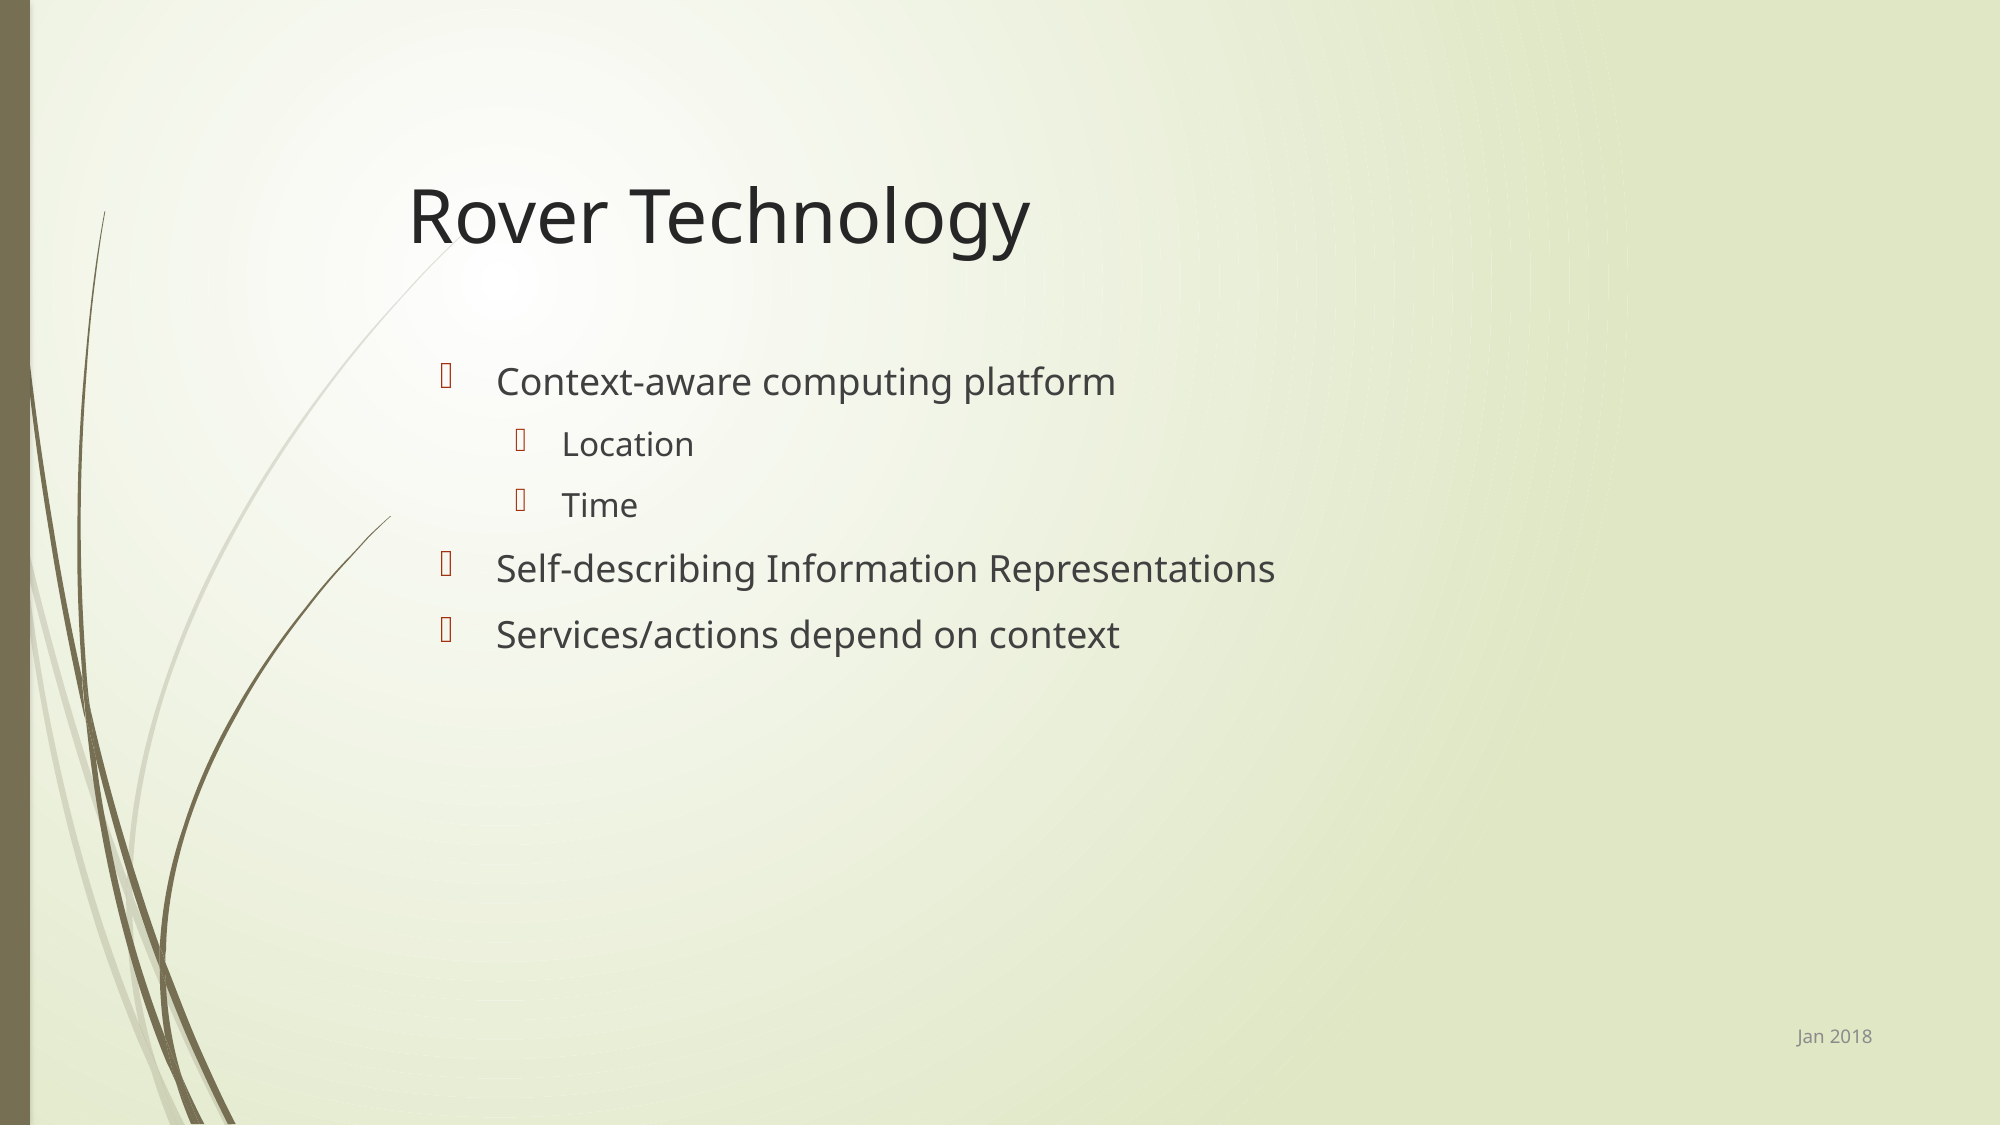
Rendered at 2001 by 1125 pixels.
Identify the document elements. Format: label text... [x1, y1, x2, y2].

list Context-aware computing platform Location Time Self-describing Information Representations Services/actions depend on context [424, 350, 1888, 988]
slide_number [1699, 1005, 1888, 1067]
title Rover Technology [392, 141, 1732, 267]
